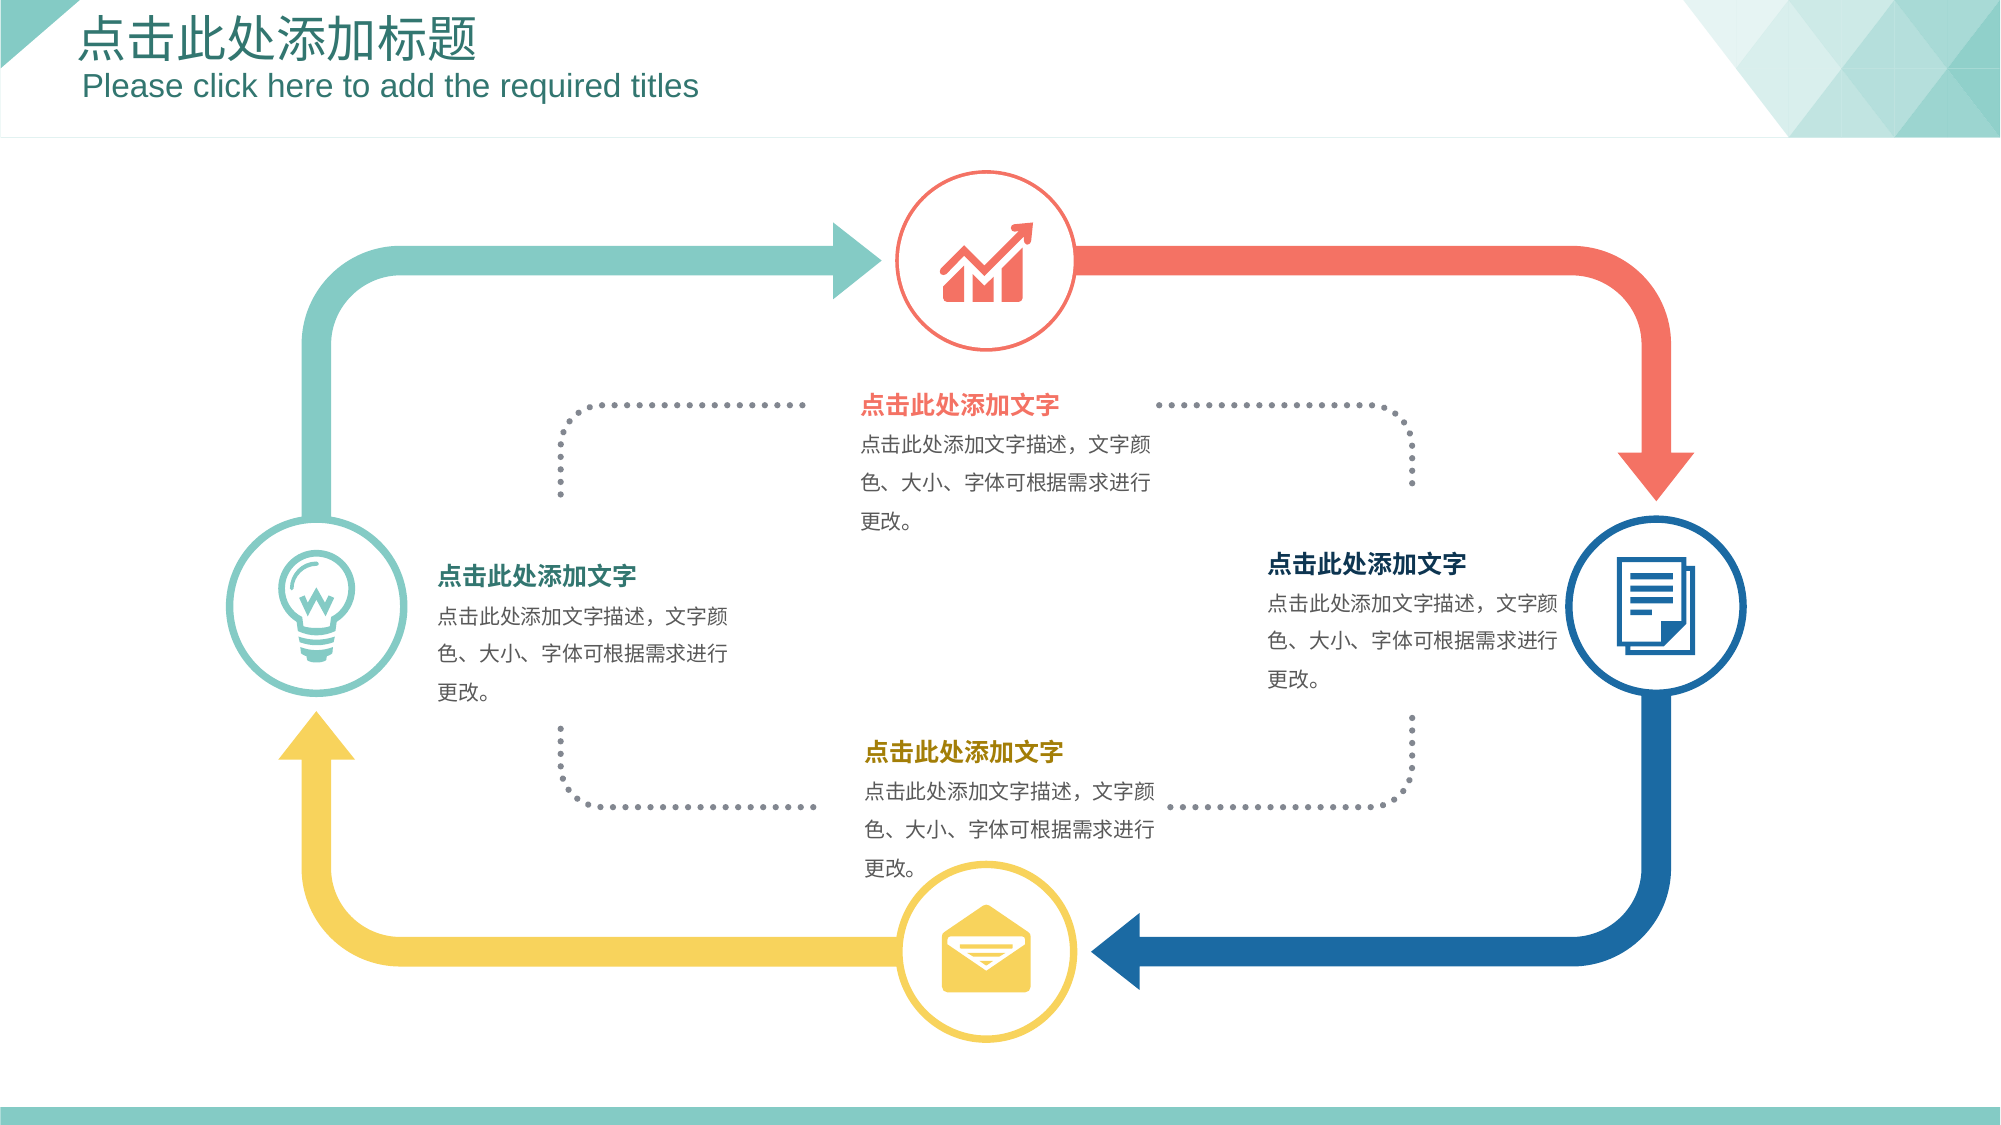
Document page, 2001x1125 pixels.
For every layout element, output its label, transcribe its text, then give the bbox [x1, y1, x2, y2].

text_box 点击此处添加标题 [62, 0, 636, 75]
text_box 点击此处添加文字 点击此处添加文字描述，文字颜色、大小、字体可根据需求进行更改。 [845, 367, 1181, 542]
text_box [225, 514, 408, 698]
text_box [1185, 717, 1413, 808]
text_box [894, 169, 1078, 353]
text_box 点击此处添加文字 点击此处添加文字描述，文字颜色、大小、字体可根据需求进行更改。 [1253, 525, 1562, 700]
text_box [301, 222, 882, 512]
text_box Please click here to add the required titles [67, 57, 716, 112]
text_box [560, 717, 814, 808]
text_box [1181, 405, 1413, 495]
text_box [894, 860, 1078, 1044]
text_box 点击此处添加文字 点击此处添加文字描述，文字颜色、大小、字体可根据需求进行更改。 [849, 714, 1185, 889]
text_box 点击此处添加文字 点击此处添加文字描述，文字颜色、大小、字体可根据需求进行更改。 [422, 538, 759, 713]
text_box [1564, 514, 1748, 698]
text_box [278, 711, 891, 967]
text_box [1090, 705, 1672, 990]
text_box [1086, 245, 1695, 502]
text_box [560, 405, 814, 495]
